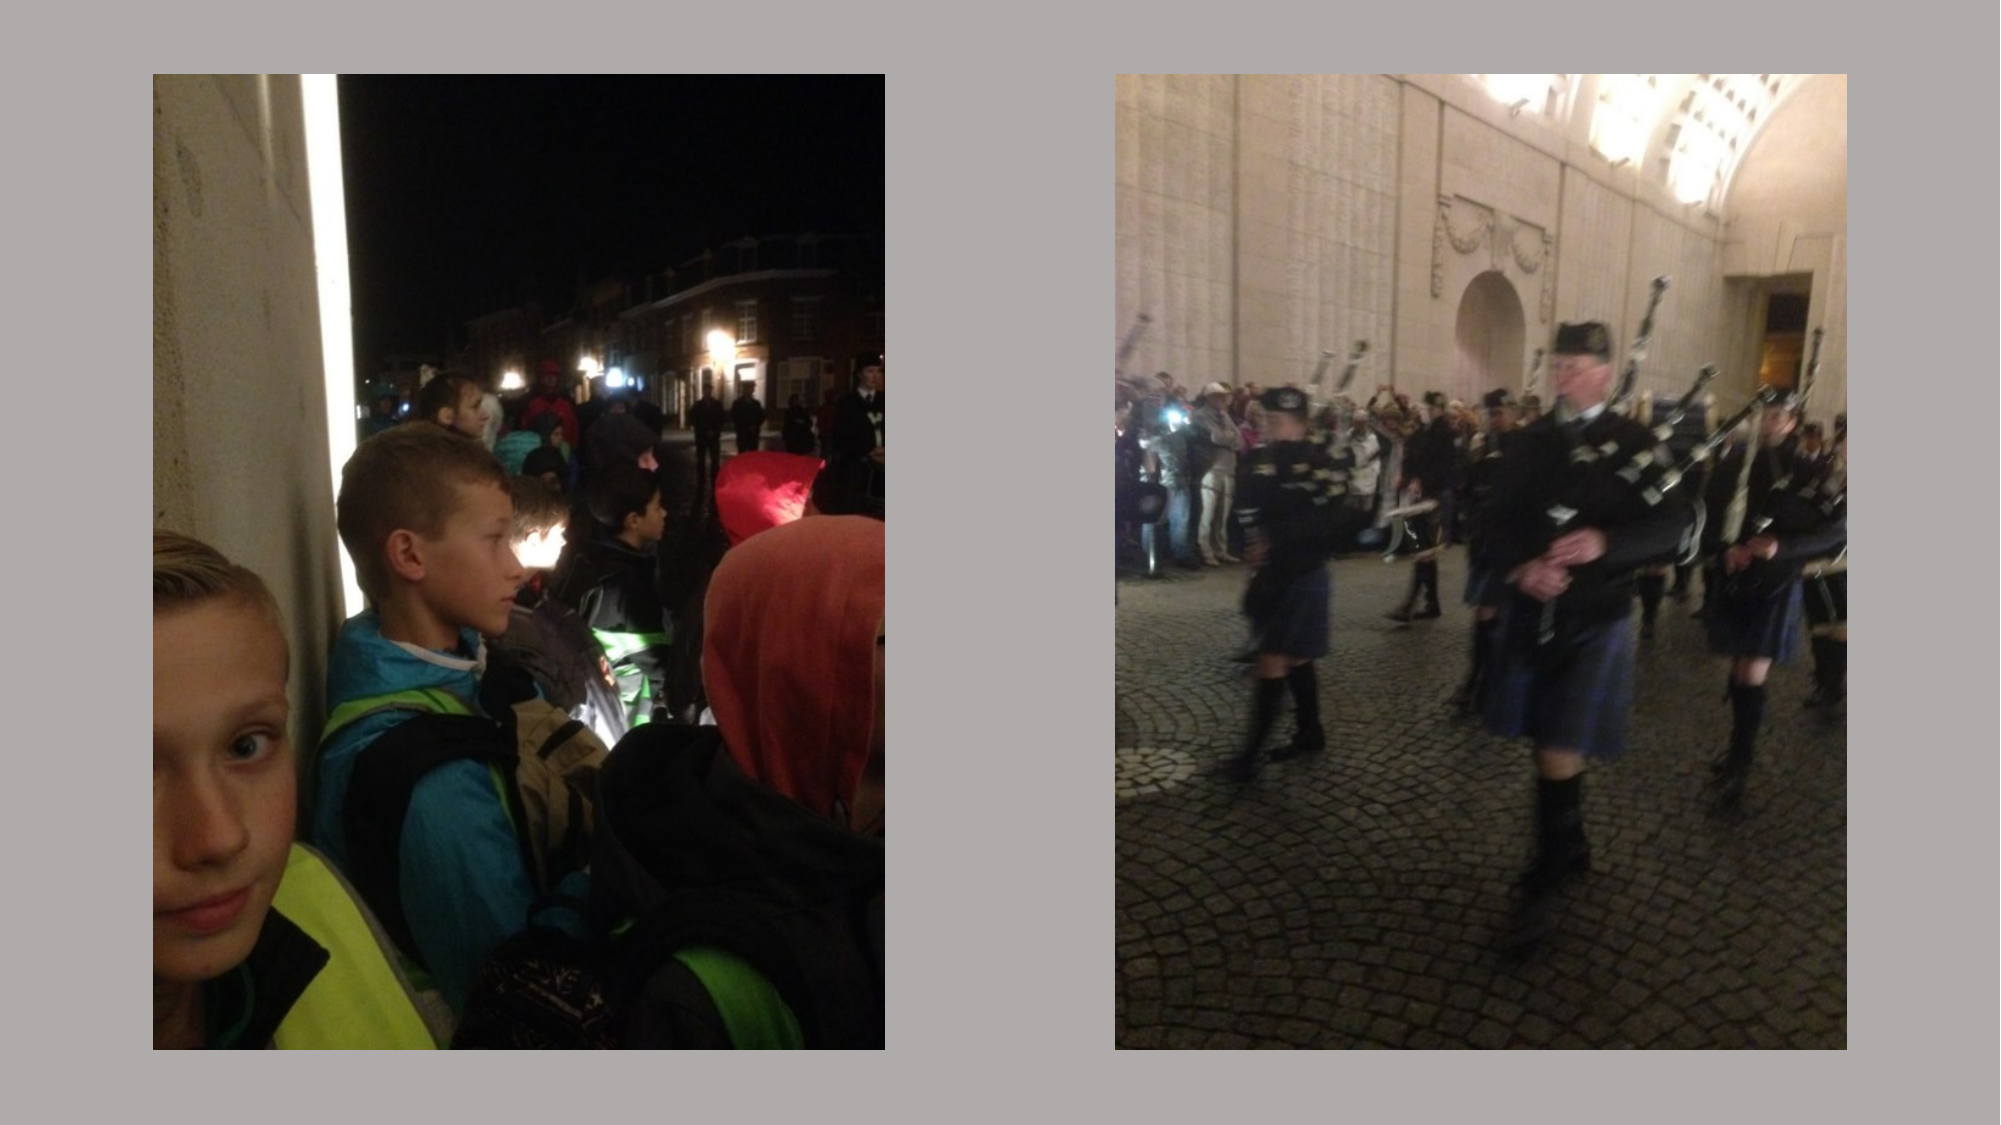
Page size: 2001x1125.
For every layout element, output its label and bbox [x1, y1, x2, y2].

picture [153, 74, 885, 1050]
picture [1115, 74, 1847, 1050]
